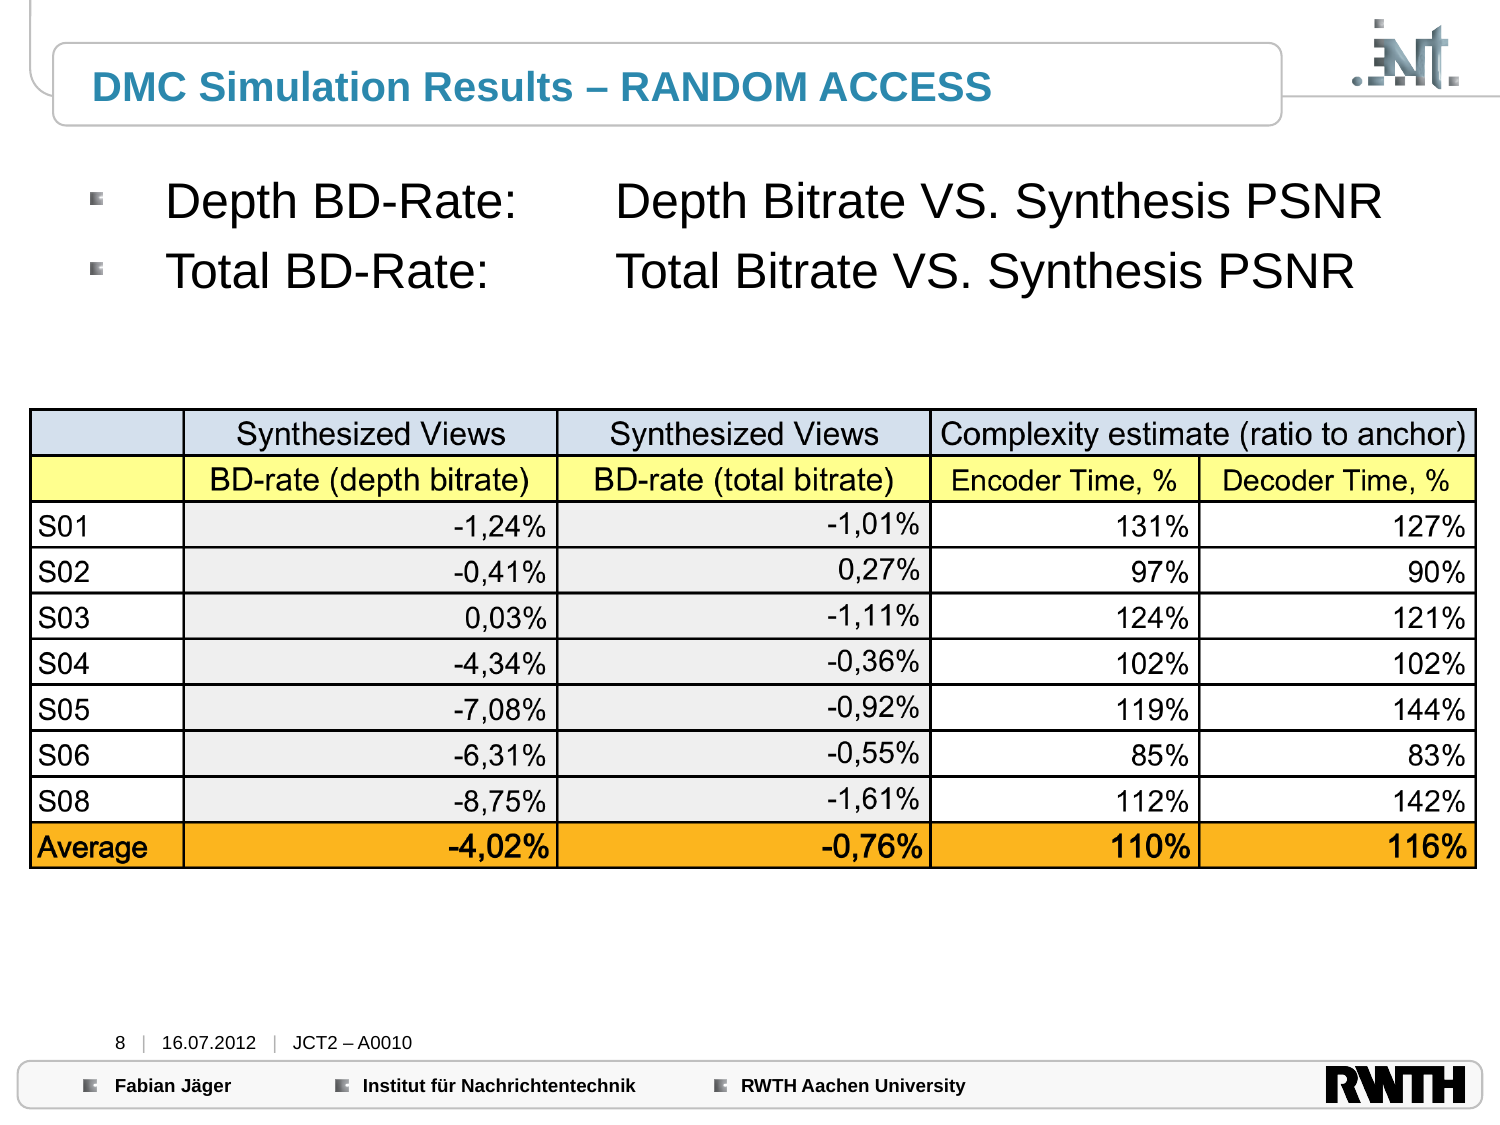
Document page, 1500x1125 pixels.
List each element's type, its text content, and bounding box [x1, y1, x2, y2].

title DMC Simulation Results – RANDOM ACCESS [76, 48, 1412, 120]
picture [29, 408, 1477, 869]
picture [83, 1079, 97, 1092]
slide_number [100, 1023, 1471, 1067]
picture [335, 1079, 349, 1092]
picture [1352, 19, 1459, 90]
picture [90, 262, 103, 275]
picture [90, 192, 103, 205]
picture [714, 1079, 727, 1092]
list Depth BD-Rate: Depth Bitrate VS. Synthesis PSNR Total BD-Rate: Total Bitrate VS. Synthesis PSNR [75, 160, 1425, 338]
picture [1325, 1067, 1468, 1104]
